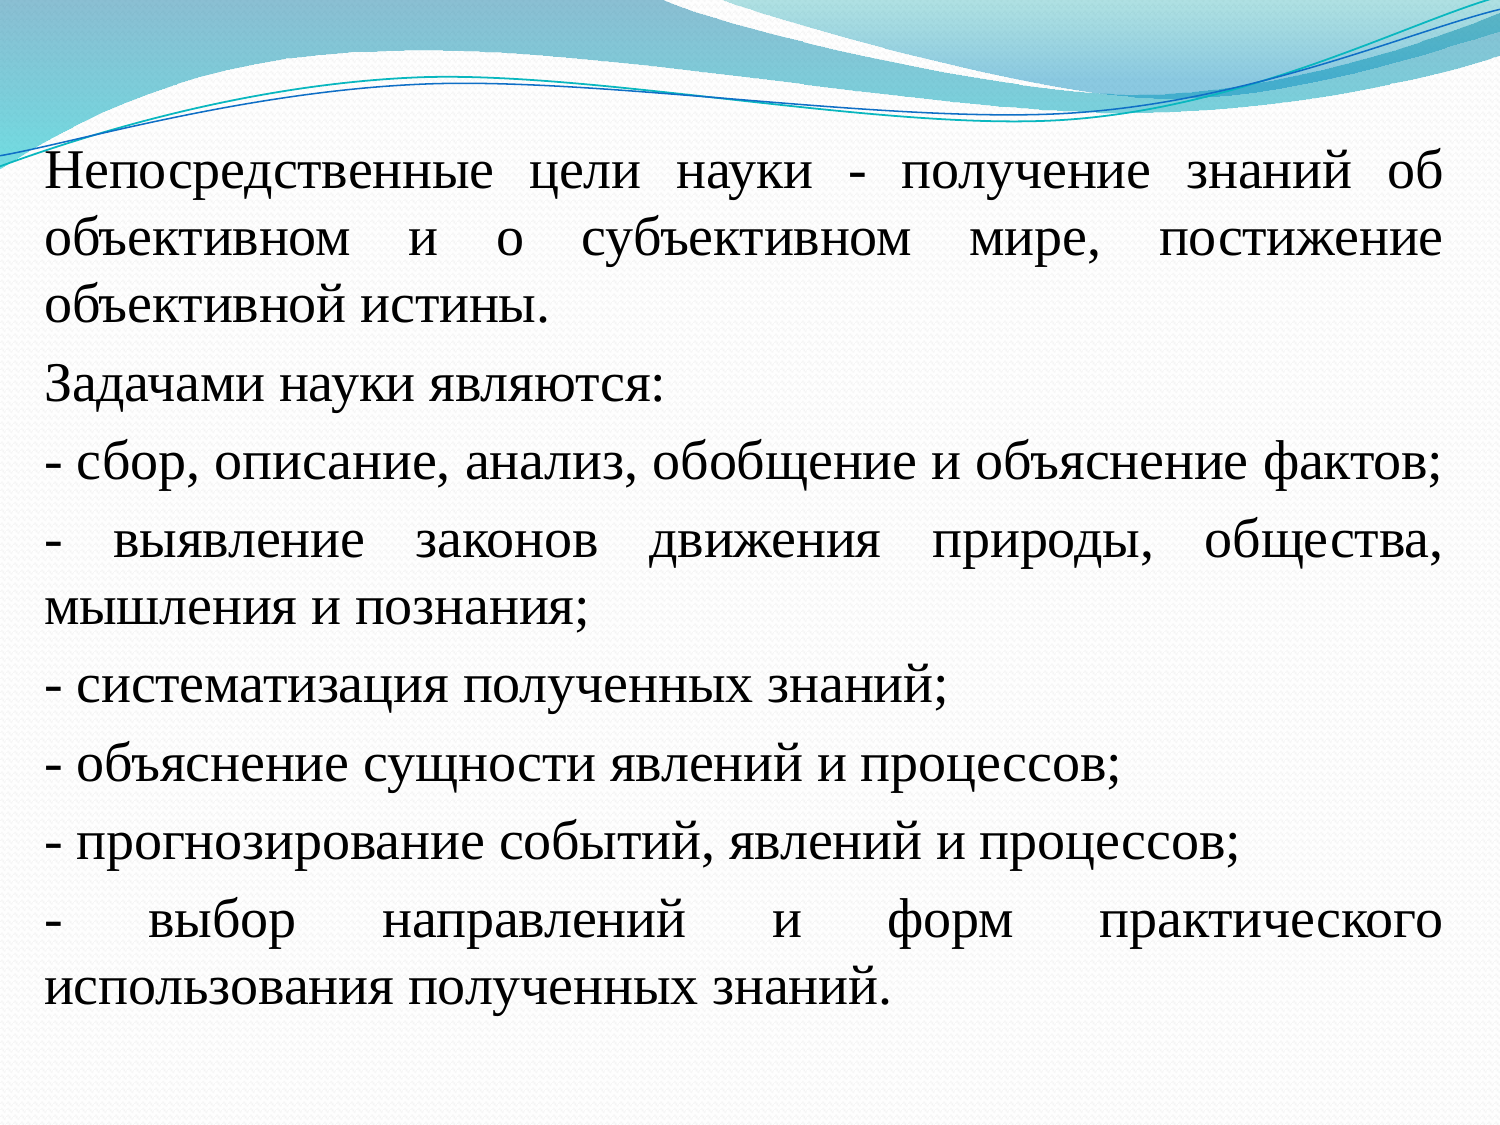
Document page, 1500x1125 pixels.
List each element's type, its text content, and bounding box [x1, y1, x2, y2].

list Непосредственные цели науки - получение знаний об объективном и о субъективном мире, постижение объективной истины. Задачами науки являются: - сбор, описание, анализ, обобщение и объяснение фактов; - выявление законов движения природы, общества, мышления и познания; - систематизация полученных знаний; - объяснение сущности явлений и процессов; - прогнозирование событий, явлений и процессов; - выбор направлений и форм практического использования полученных знаний. [29, 125, 1459, 1038]
